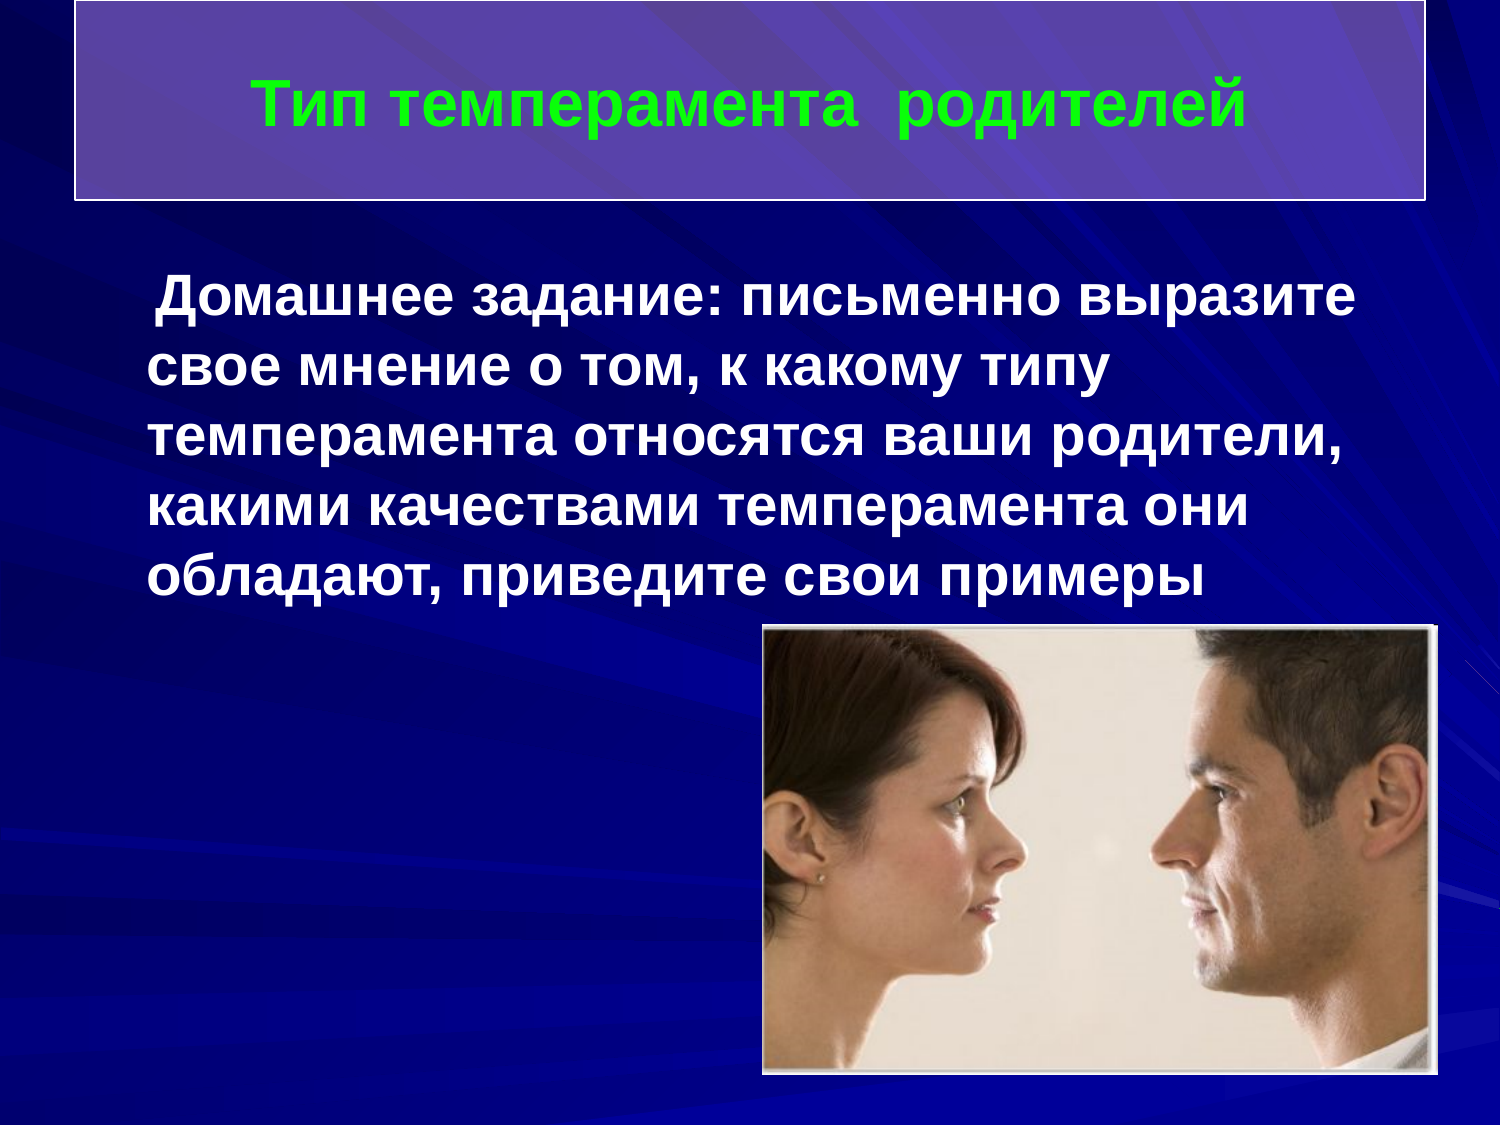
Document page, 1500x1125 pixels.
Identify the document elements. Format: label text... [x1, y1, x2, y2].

list Домашнее задание: письменно выразите свое мнение о том, к какому типу темперамента относятся ваши родители, какими качествами темперамента они обладают, приведите свои примеры [74, 249, 1426, 1001]
picture [762, 624, 1438, 1076]
title Тип темперамента родителей [74, 0, 1426, 201]
